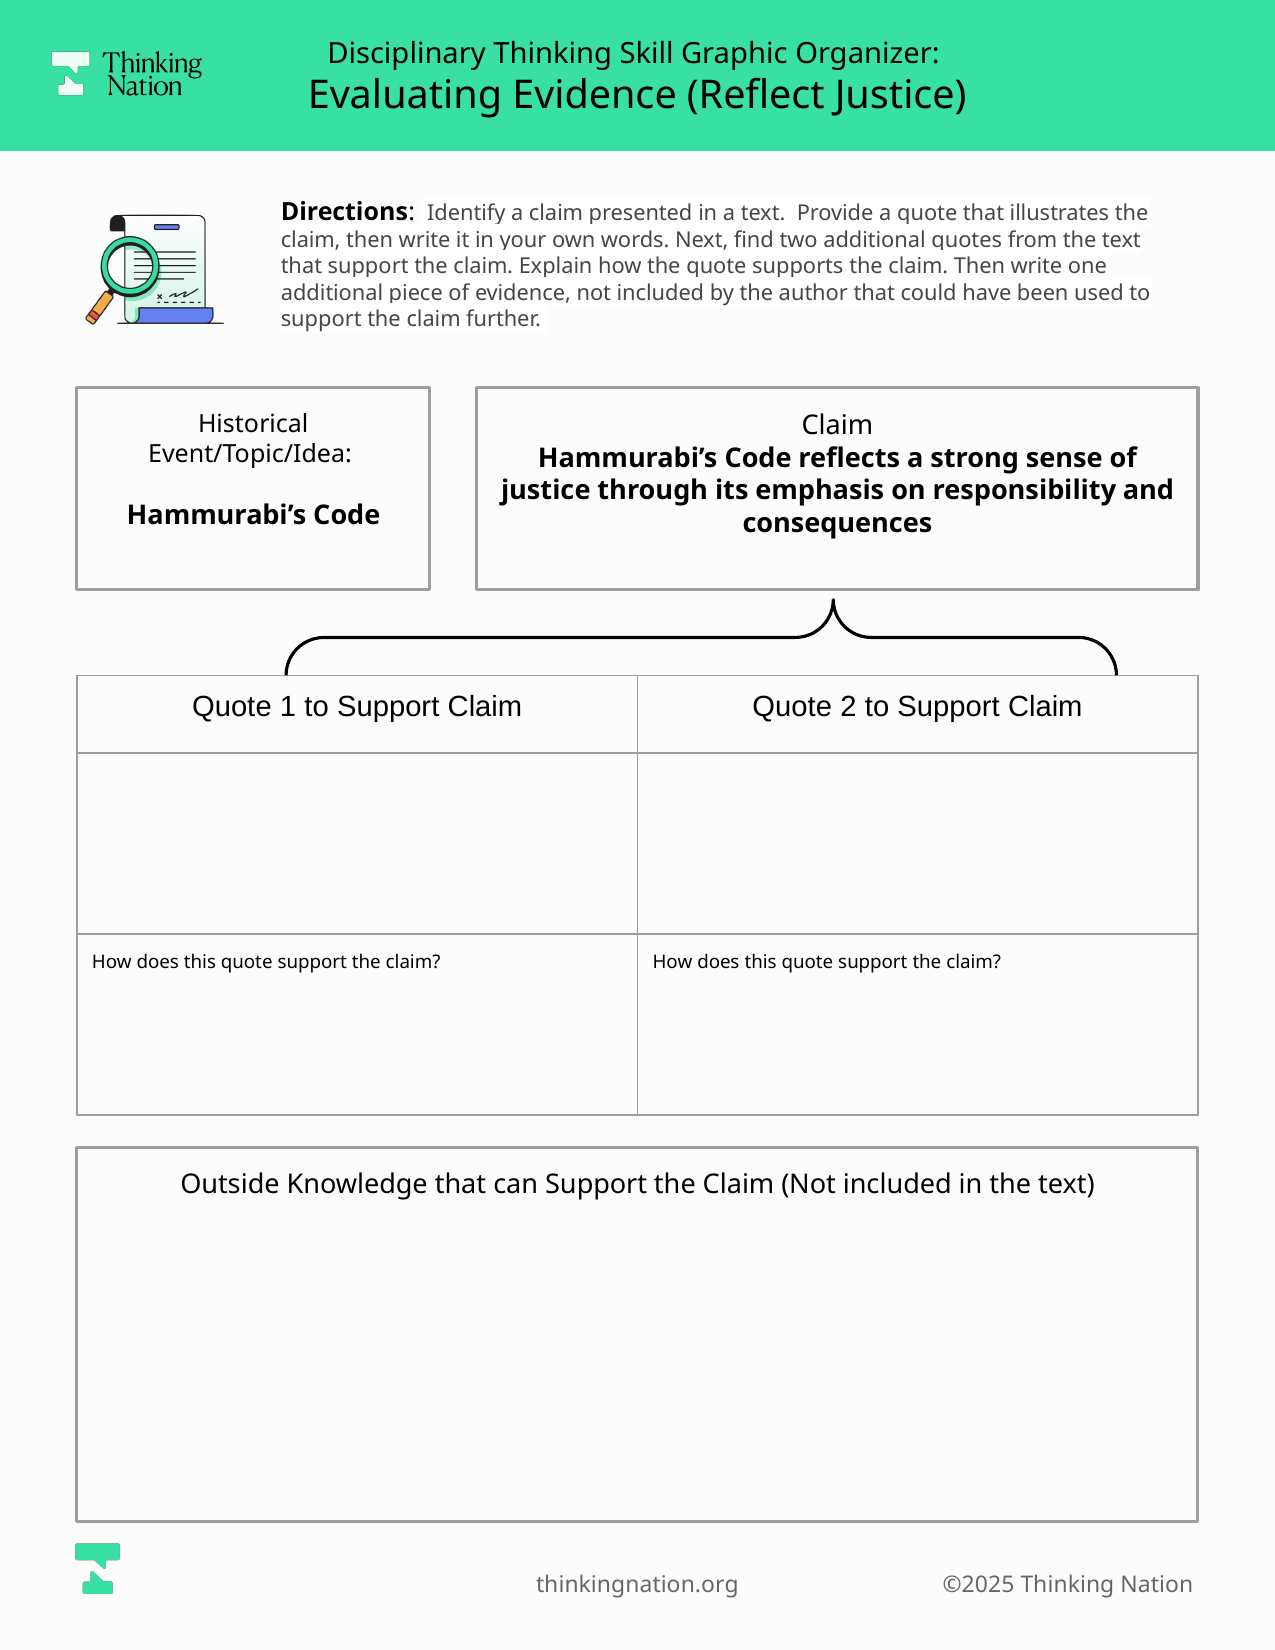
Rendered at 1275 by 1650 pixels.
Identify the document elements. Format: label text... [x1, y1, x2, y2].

text_box thinkingnation.org [486, 1553, 789, 1605]
text_box Historical Event/Topic/Idea: Hammurabi’s Code [76, 387, 430, 590]
table_header Quote 2 to Support Claim [638, 676, 1197, 752]
picture [35, 37, 207, 109]
table_cell [78, 754, 637, 933]
text_box Claim Hammurabi’s Code reflects a strong sense of justice through its emphasis on responsibility and consequences [476, 387, 1199, 590]
picture [62, 1533, 133, 1604]
text_box ©2025 Thinking Nation [907, 1553, 1210, 1605]
text_box Outside Knowledge that can Support the Claim (Not included in the text) [76, 1147, 1198, 1522]
table_header Quote 1 to Support Claim [78, 676, 637, 752]
table_cell How does this quote support the claim? [638, 935, 1197, 1114]
text_box Directions: Identify a claim presented in a text. Provide a quote that illustrates the claim, then write it in your own words. Next, find two additional quotes from the text that support the claim. Explain how the quote supports the claim. Then write one additional piece of evidence, not included by the author that could have been used to support the claim further. [262, 207, 1198, 319]
table_cell How does this quote support the claim? [78, 935, 637, 1114]
text_box Disciplinary Thinking Skill Graphic Organizer: Evaluating Evidence (Reflect Justice) [0, 0, 1275, 151]
table_cell [638, 754, 1197, 933]
picture [76, 191, 234, 348]
text_box [286, 599, 1117, 676]
